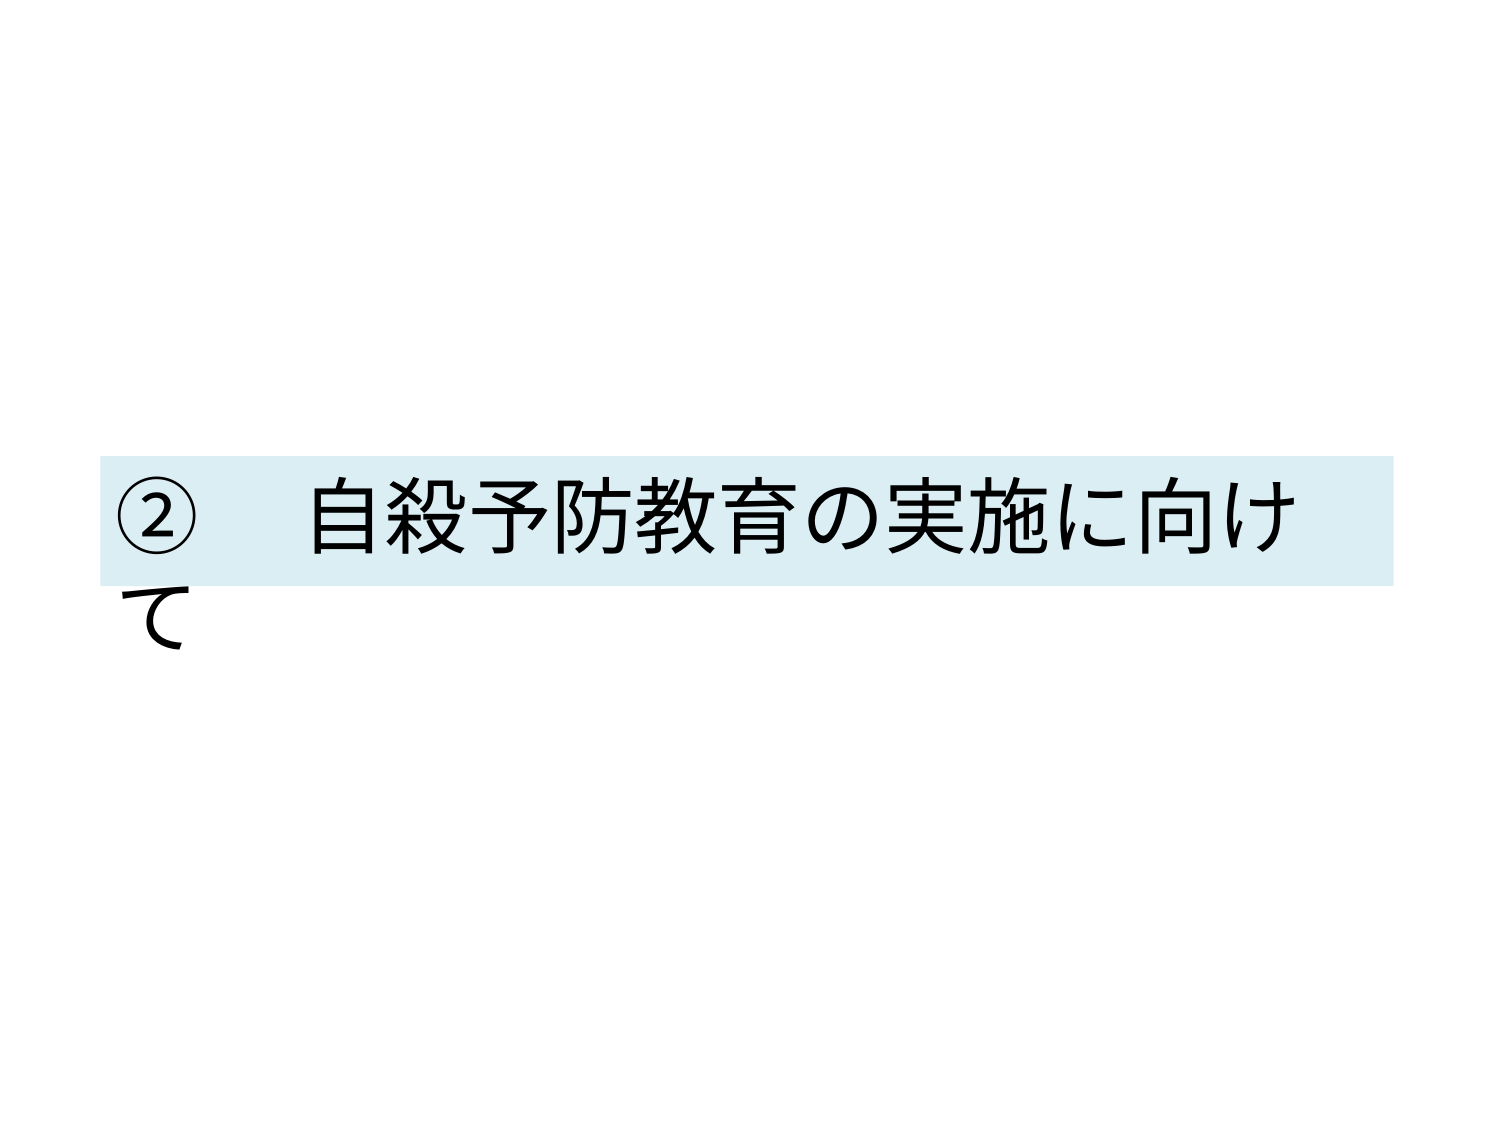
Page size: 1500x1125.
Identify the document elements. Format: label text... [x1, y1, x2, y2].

list ② 自殺予防教育の実施に向けて [100, 456, 1394, 587]
